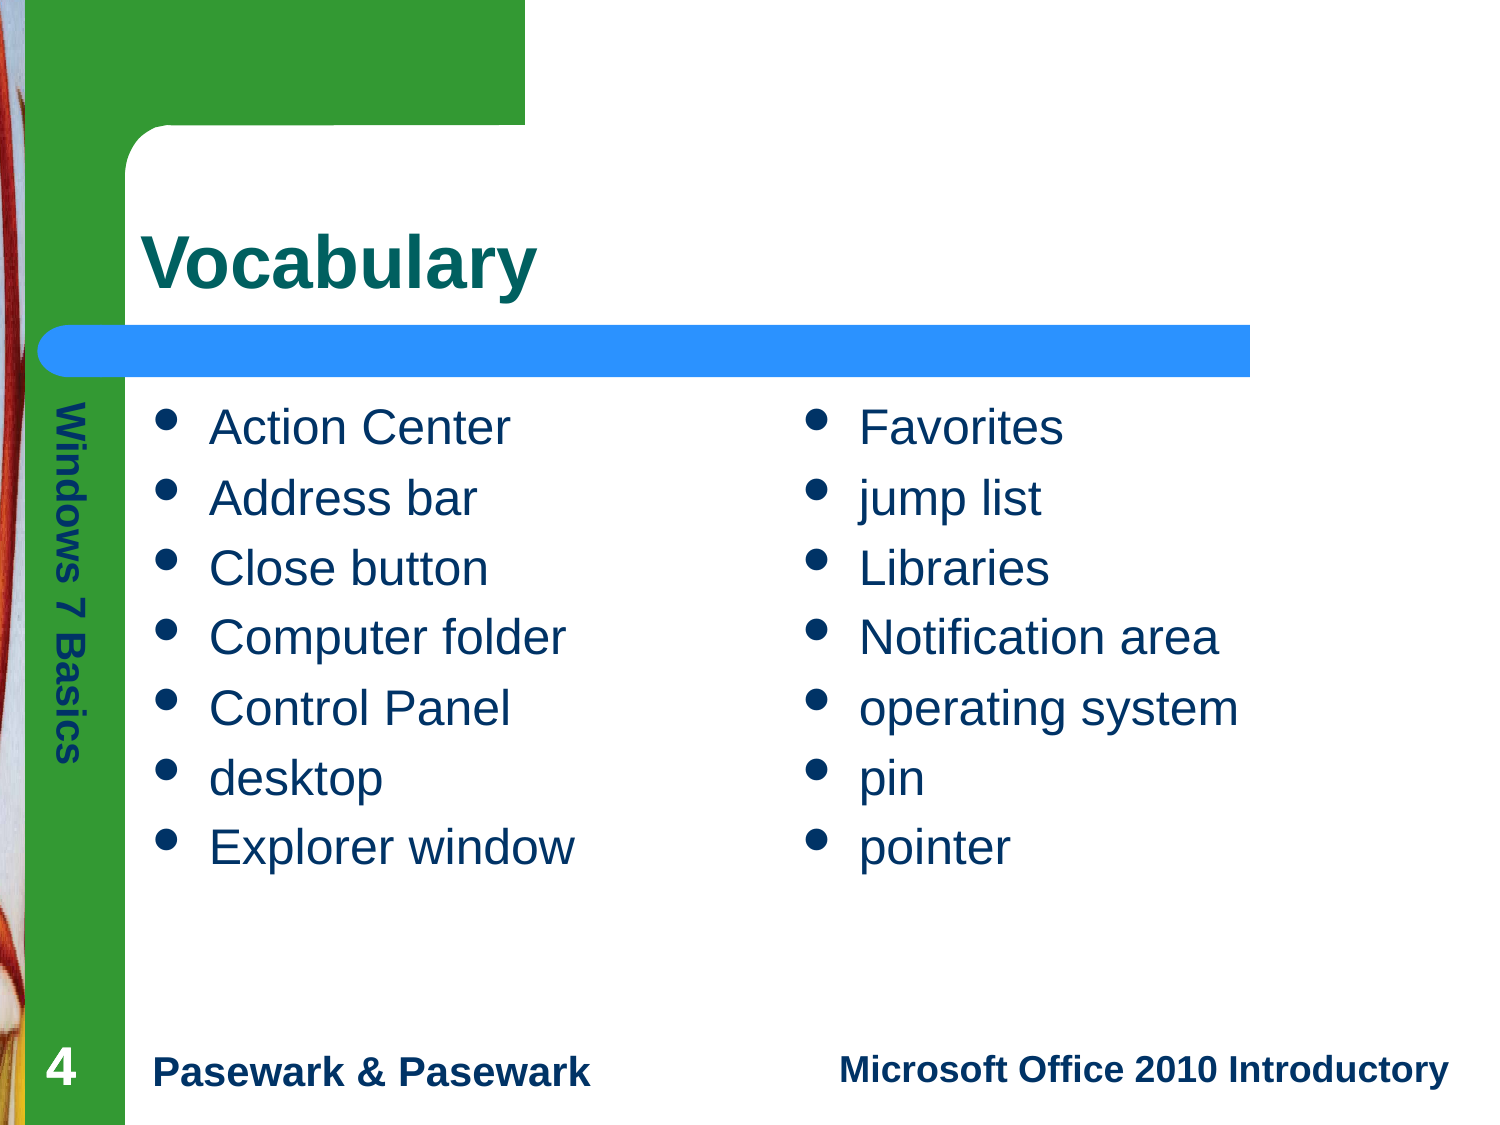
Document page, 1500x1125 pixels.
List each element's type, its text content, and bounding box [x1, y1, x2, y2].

picture [0, 0, 25, 1125]
list Favorites jump list Libraries Notification area operating system pin pointer [787, 387, 1400, 1038]
title Vocabulary [124, 124, 1426, 313]
text_box 4 [13, 1023, 111, 1105]
list Action Center Address bar Close button Computer folder Control Panel desktop Explorer window [137, 387, 763, 1026]
